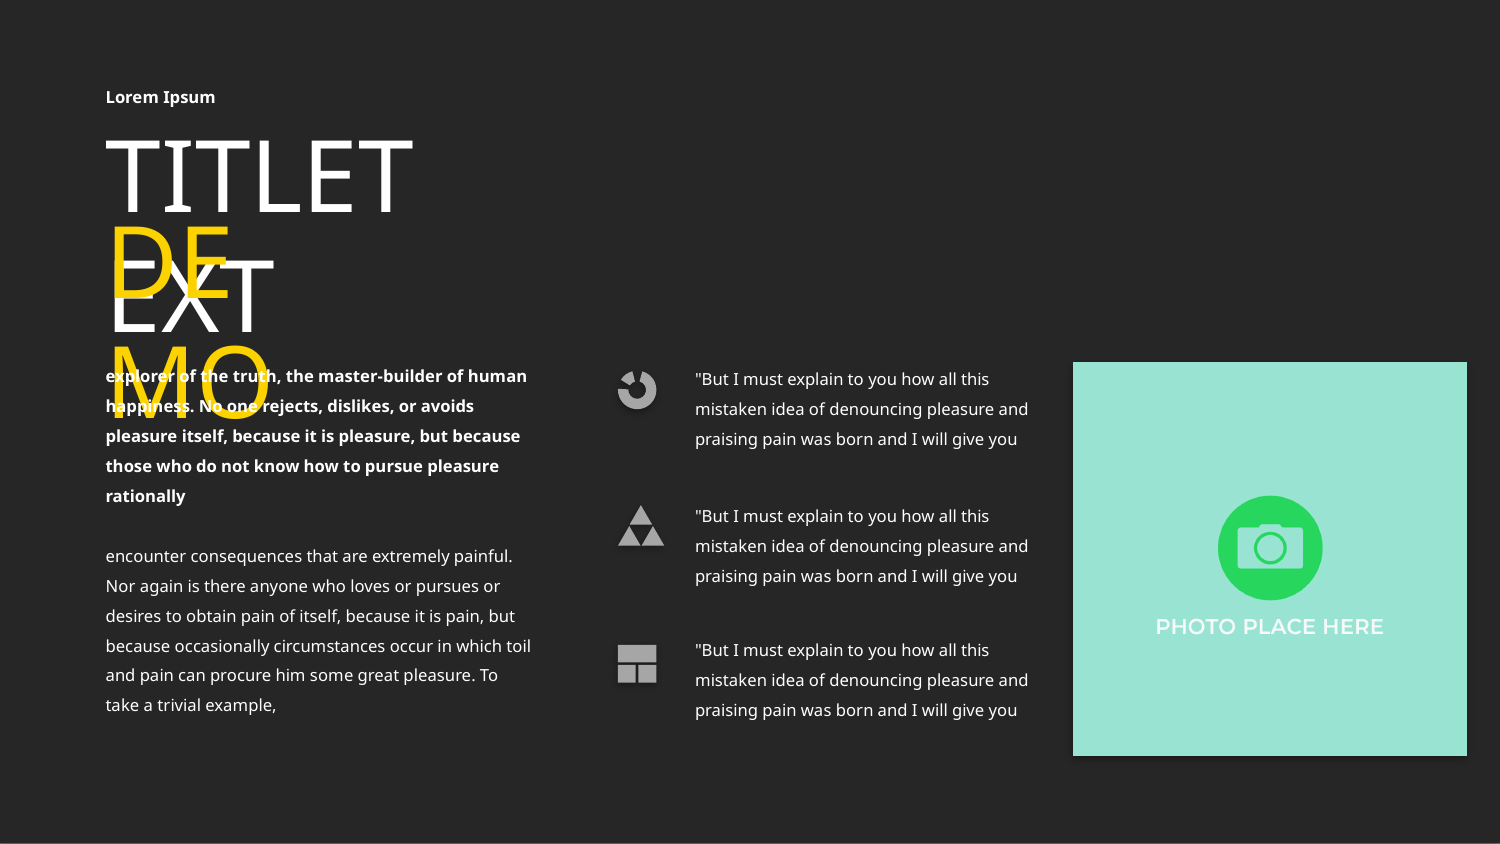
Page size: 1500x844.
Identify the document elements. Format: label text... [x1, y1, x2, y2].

text_box [638, 664, 657, 683]
text_box [617, 504, 665, 547]
text_box Lorem Ipsum [90, 79, 297, 115]
text_box [0, 0, 1500, 844]
text_box "But I must explain to you how all this mistaken idea of denouncing pleasure and praising pain was born and I will give you [680, 488, 1058, 593]
text_box "But I must explain to you how all this mistaken idea of denouncing pleasure and praising pain was born and I will give you [680, 351, 1058, 457]
text_box [617, 370, 658, 410]
text_box [617, 664, 636, 683]
text_box explorer of the truth, the master-builder of human happiness. No one rejects, dislikes, or avoids pleasure itself, because it is pleasure, but because those who do not know how to pursue pleasure rationally encounter consequences that are extremely painful. Nor again is there anyone who loves or pursues or desires to obtain pain of itself, because it is pain, but because occasionally circumstances occur in which toil and pain can procure him some great pleasure. To take a trivial example, [90, 348, 547, 723]
text_box "But I must explain to you how all this mistaken idea of denouncing pleasure and praising pain was born and I will give you [680, 622, 1058, 727]
text_box TITLETEXT [90, 105, 449, 348]
text_box [617, 644, 657, 663]
text_box DEMO [90, 190, 321, 348]
text_box [1072, 361, 1468, 757]
